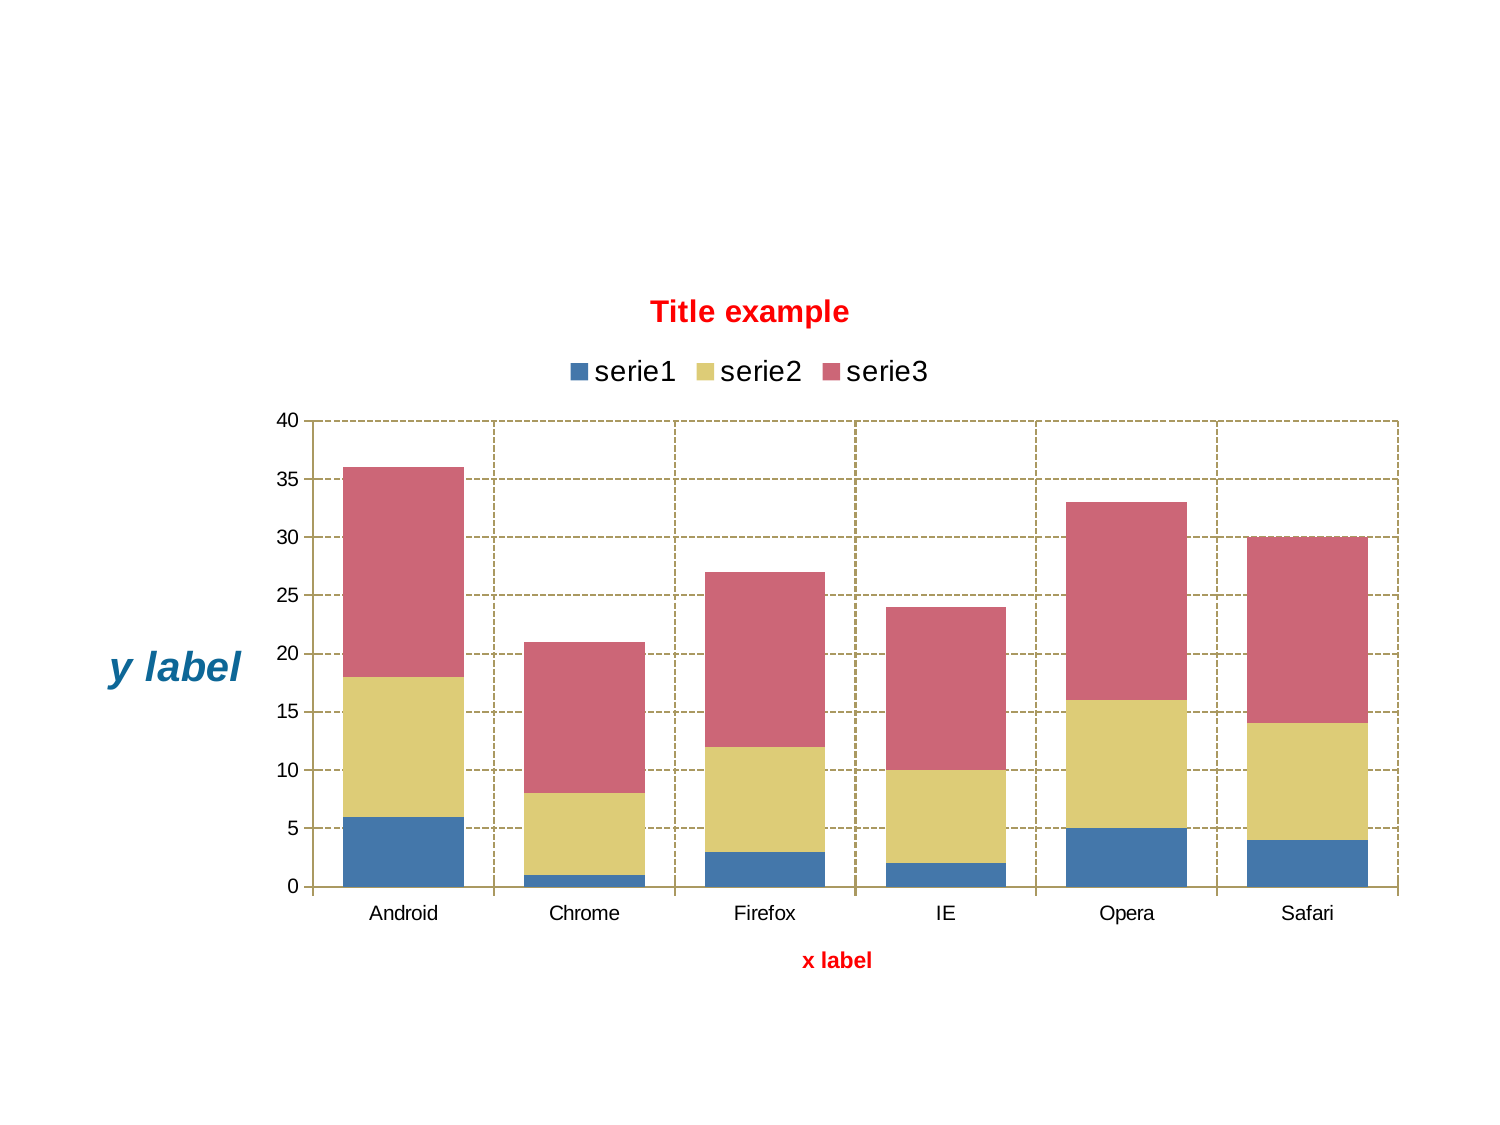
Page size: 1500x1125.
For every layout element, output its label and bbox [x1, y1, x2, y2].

chart [74, 262, 1426, 1006]
